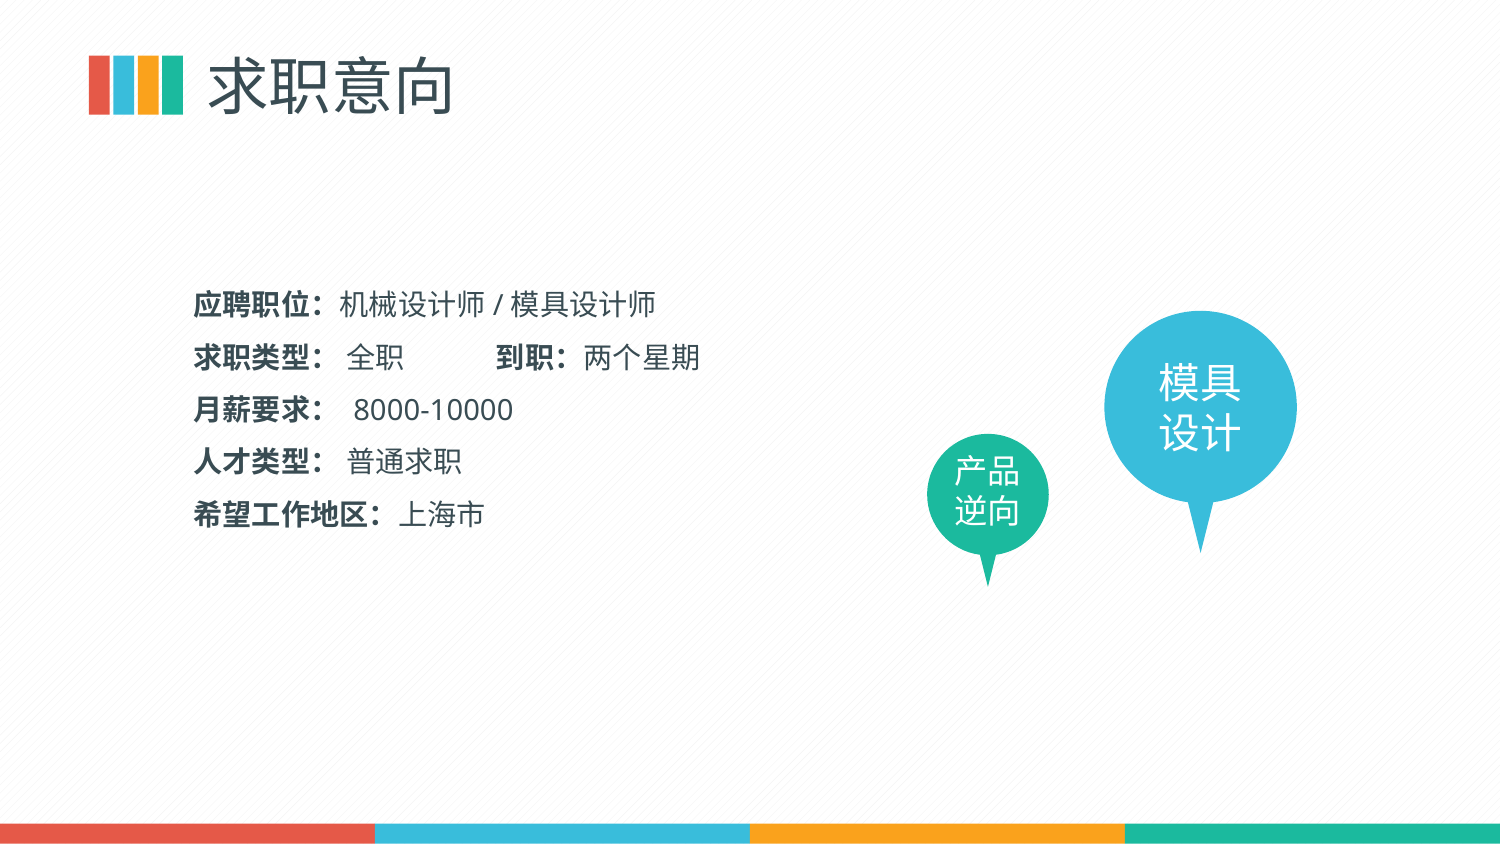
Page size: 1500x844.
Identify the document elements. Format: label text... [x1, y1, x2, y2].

text_box 应聘职位：机械设计师/模具设计师 求职类型： 全职 到职：两个星期 月薪要求： 8000-10000 人才类型： 普通求职 希望工作地区：上海市 [178, 261, 716, 539]
text_box 求职意向 [191, 39, 472, 130]
text_box 模具 设计 [1102, 308, 1299, 556]
text_box 产品逆向 [925, 431, 1051, 589]
